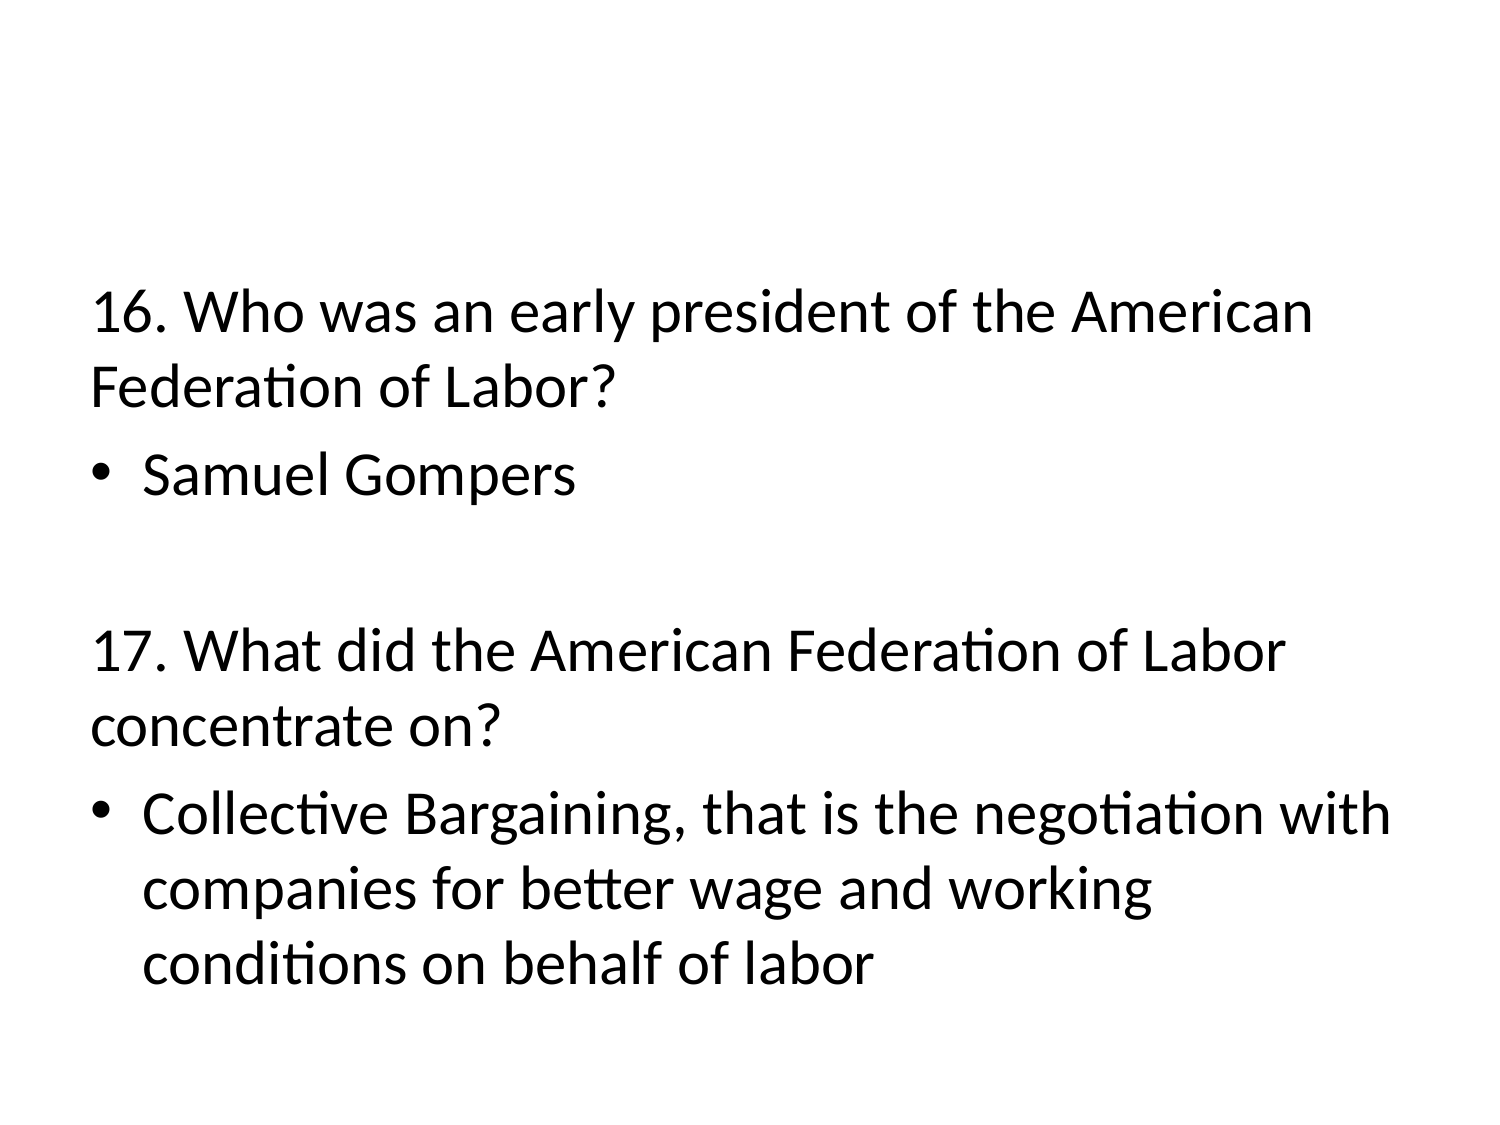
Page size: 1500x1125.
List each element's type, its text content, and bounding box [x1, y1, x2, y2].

list 16. Who was an early president of the American Federation of Labor? Samuel Gompers 17. What did the American Federation of Labor concentrate on? Collective Bargaining, that is the negotiation with companies for better wage and working conditions on behalf of labor [75, 262, 1425, 1005]
